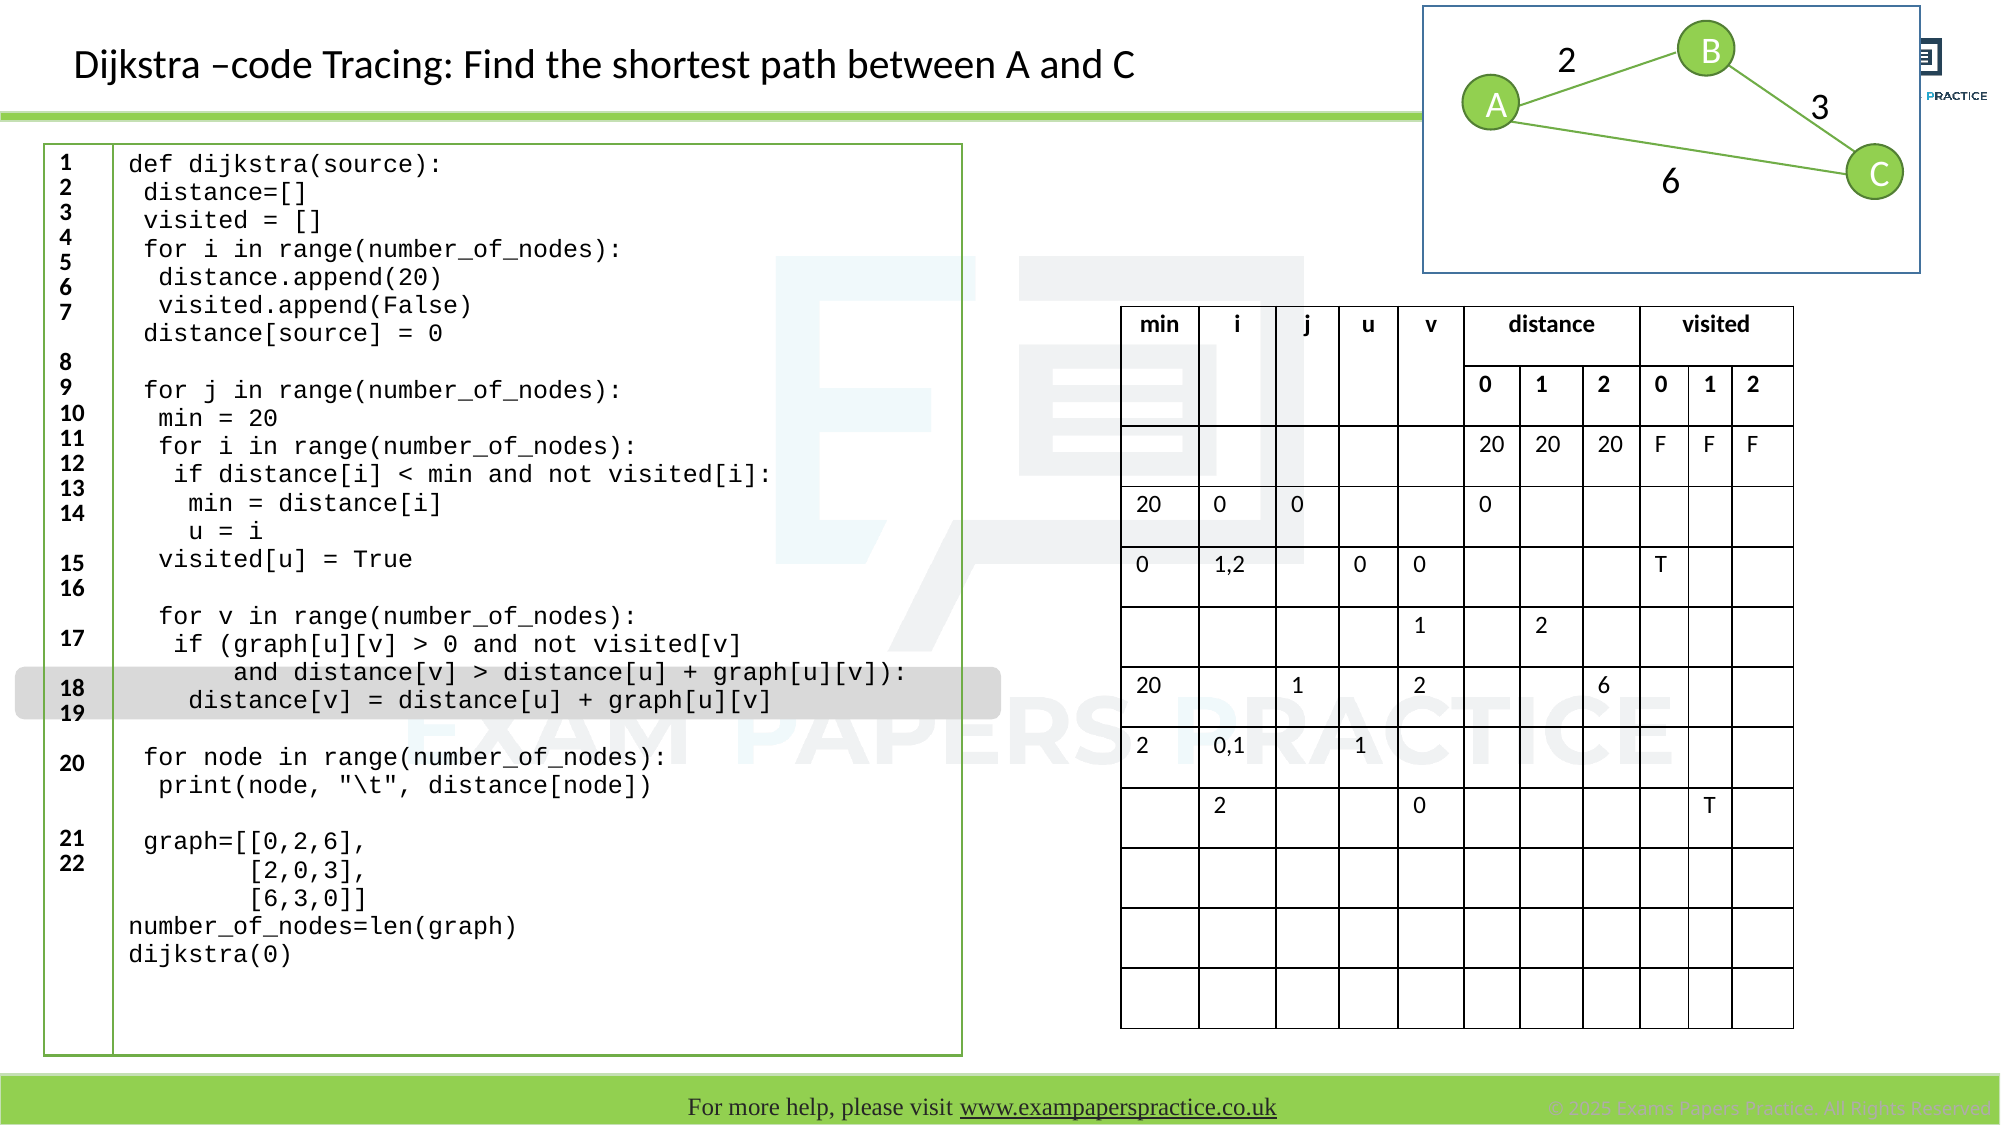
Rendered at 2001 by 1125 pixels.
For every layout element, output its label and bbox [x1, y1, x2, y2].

table_cell [1200, 427, 1275, 486]
table_cell [1689, 608, 1731, 666]
table_cell [1200, 608, 1275, 666]
table_cell [1641, 548, 1688, 606]
table_cell [1641, 969, 1688, 1028]
table_cell [1200, 969, 1275, 1028]
table_cell [1340, 487, 1397, 546]
text_box [963, 666, 1002, 720]
table_cell [1521, 608, 1582, 666]
table_cell [1277, 909, 1338, 967]
table_cell [1399, 668, 1463, 726]
table_cell [1521, 427, 1582, 486]
table_cell [1200, 548, 1275, 606]
table_cell [1277, 668, 1338, 726]
table_cell [1399, 548, 1463, 606]
table_cell [1584, 969, 1639, 1028]
table_cell [1733, 367, 1793, 425]
table_cell [1122, 789, 1198, 847]
table_cell [1689, 487, 1731, 546]
table_cell [1122, 849, 1198, 907]
table_cell [1521, 969, 1582, 1028]
table_cell [1465, 427, 1519, 486]
table_cell [1689, 367, 1731, 425]
table_cell [1641, 668, 1688, 726]
table_cell [1641, 608, 1688, 666]
table_cell [1200, 668, 1275, 726]
table_cell [1200, 728, 1275, 787]
table_cell [1277, 849, 1338, 907]
table_cell [1641, 487, 1688, 546]
table_cell [1399, 849, 1463, 907]
table_cell [1641, 849, 1688, 907]
table_cell [1340, 909, 1397, 967]
table_cell [1277, 427, 1338, 486]
table_cell [1200, 487, 1275, 546]
table_header [1277, 307, 1338, 425]
table_cell [1733, 728, 1793, 787]
table_cell [1584, 487, 1639, 546]
table_cell [1340, 849, 1397, 907]
table_cell [1122, 487, 1198, 546]
table_cell [1689, 789, 1731, 847]
table_cell [1689, 909, 1731, 967]
table_cell [1465, 728, 1519, 787]
text_box [1422, 5, 1921, 274]
table_cell [1340, 608, 1397, 666]
table_cell [1689, 548, 1731, 606]
table_cell [1465, 909, 1519, 967]
table_header [1465, 307, 1639, 365]
table_cell [1465, 608, 1519, 666]
table_cell [1584, 849, 1639, 907]
table_header [1399, 307, 1463, 425]
table_cell [1733, 909, 1793, 967]
table_cell [1641, 367, 1688, 425]
table_cell [1733, 789, 1793, 847]
table_header [1200, 307, 1275, 425]
table_cell [1733, 548, 1793, 606]
table_cell [1641, 789, 1688, 847]
table_cell [1122, 909, 1198, 967]
text_box [14, 666, 43, 720]
table_cell [1465, 548, 1519, 606]
table_cell [1521, 909, 1582, 967]
table_cell [1340, 427, 1397, 486]
table_cell [1277, 789, 1338, 847]
table_cell [1521, 367, 1582, 425]
table_cell [1465, 789, 1519, 847]
table_cell [1584, 789, 1639, 847]
table_cell [1689, 969, 1731, 1028]
table_cell [1689, 728, 1731, 787]
table_cell [1521, 849, 1582, 907]
table_cell [1641, 427, 1688, 486]
table_cell [1340, 969, 1397, 1028]
table_cell [1465, 849, 1519, 907]
table_cell [1399, 608, 1463, 666]
table_cell [1122, 668, 1198, 726]
table_header [1122, 307, 1198, 425]
table_cell [1122, 969, 1198, 1028]
table_cell [1340, 728, 1397, 787]
table_cell [1733, 668, 1793, 726]
table_cell [1521, 668, 1582, 726]
table_cell [1277, 728, 1338, 787]
table_cell [1399, 969, 1463, 1028]
table_cell [1200, 909, 1275, 967]
table_header [1340, 307, 1397, 425]
table_cell [1122, 728, 1198, 787]
table_cell [1122, 548, 1198, 606]
table_cell [1122, 427, 1198, 486]
table_header [1641, 307, 1793, 365]
table_cell [1733, 969, 1793, 1028]
table_header [114, 145, 961, 1054]
table_cell [1641, 909, 1688, 967]
table_cell [1122, 608, 1198, 666]
text_box [58, 29, 1152, 94]
table_cell [1641, 728, 1688, 787]
table_cell [1733, 427, 1793, 486]
table_cell [1521, 728, 1582, 787]
table_cell [1584, 608, 1639, 666]
table_cell [1277, 608, 1338, 666]
table_cell [1340, 789, 1397, 847]
table_cell [1733, 608, 1793, 666]
table_cell [1733, 487, 1793, 546]
table_cell [1584, 728, 1639, 787]
table_cell [1584, 427, 1639, 486]
table_cell [1200, 789, 1275, 847]
table_cell [1689, 427, 1731, 486]
table_cell [1584, 668, 1639, 726]
table_cell [1584, 909, 1639, 967]
table_cell [1277, 969, 1338, 1028]
table_cell [1465, 668, 1519, 726]
table_cell [1584, 548, 1639, 606]
table_cell [1200, 849, 1275, 907]
table_header [45, 145, 112, 1054]
table_cell [1277, 548, 1338, 606]
table_cell [1465, 969, 1519, 1028]
table_cell [1399, 909, 1463, 967]
table_cell [1465, 367, 1519, 425]
table_cell [1521, 487, 1582, 546]
table_cell [1399, 487, 1463, 546]
table_cell [1340, 668, 1397, 726]
table_cell [1277, 487, 1338, 546]
table_cell [1399, 427, 1463, 486]
table_cell [1689, 849, 1731, 907]
table_cell [1399, 789, 1463, 847]
table_cell [1521, 548, 1582, 606]
table_cell [1521, 789, 1582, 847]
table_cell [1689, 668, 1731, 726]
table_cell [1340, 548, 1397, 606]
table_cell [1465, 487, 1519, 546]
table_cell [1733, 849, 1793, 907]
table_cell [1399, 728, 1463, 787]
table_cell [1584, 367, 1639, 425]
